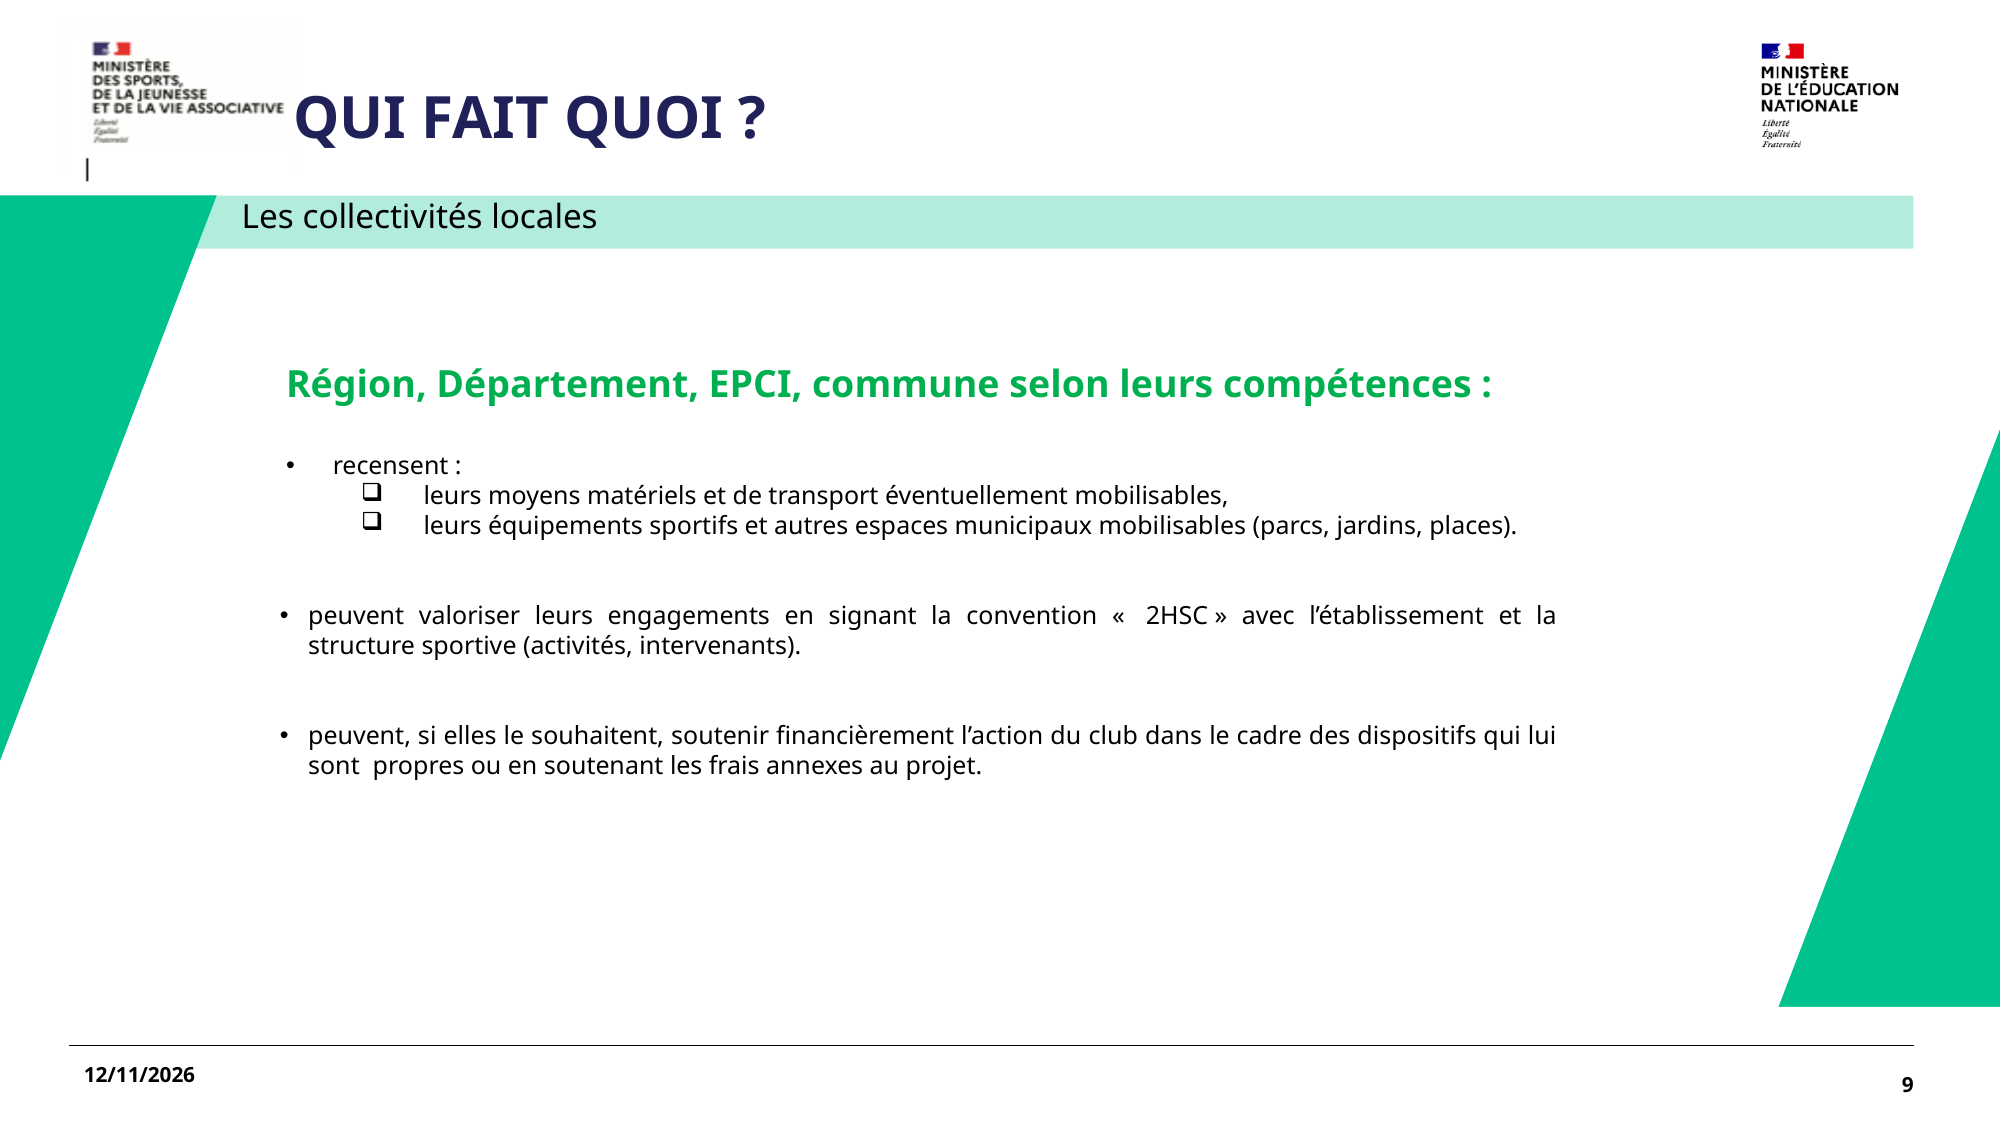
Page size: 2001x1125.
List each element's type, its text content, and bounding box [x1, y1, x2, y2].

picture [62, 20, 297, 183]
title Qui fait quoi ? [161, 44, 1574, 193]
text_box Les collectivités locales [183, 195, 1914, 249]
picture [1743, 34, 1914, 157]
text_box Région, Département, EPCI, commune selon leurs compétences : recensent : leurs moyens matériels et de transport éventuellement mobilisables, leurs équipements sportifs et autres espaces municipaux mobilisables (parcs, jardins, places). peuvent valoriser leurs engagements en signant la convention « 2HSC » avec l’établissement et la structure sportive (activités, intervenants). peuvent, si elles le souhaitent, soutenir financièrement l’action du club dans le cadre des dispositifs qui lui sont propres ou en soutenant les frais annexes au projet. [251, 352, 1574, 817]
slide_number 9 [1618, 1046, 1914, 1125]
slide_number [69, 1046, 519, 1107]
